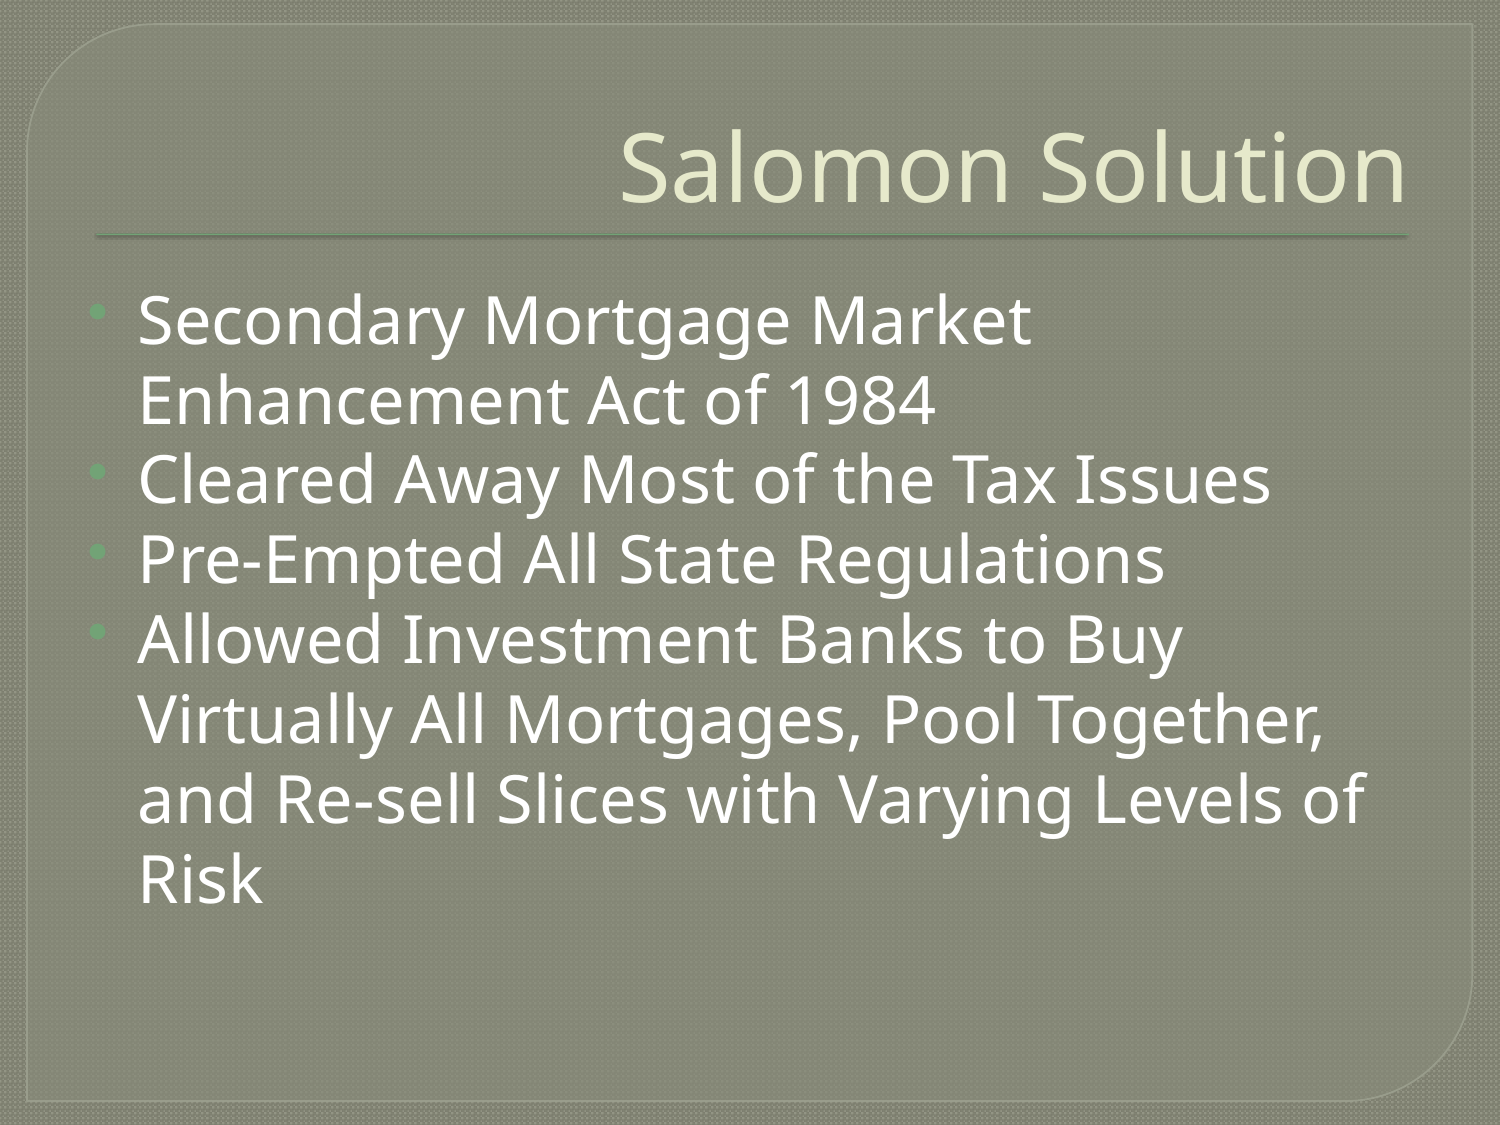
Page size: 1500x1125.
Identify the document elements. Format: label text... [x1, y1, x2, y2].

list Secondary Mortgage Market Enhancement Act of 1984 Cleared Away Most of the Tax Issues Pre-Empted All State Regulations Allowed Investment Banks to Buy Virtually All Mortgages, Pool Together, and Re-sell Slices with Varying Levels of Risk [75, 270, 1425, 1013]
title Salomon Solution [75, 41, 1425, 230]
